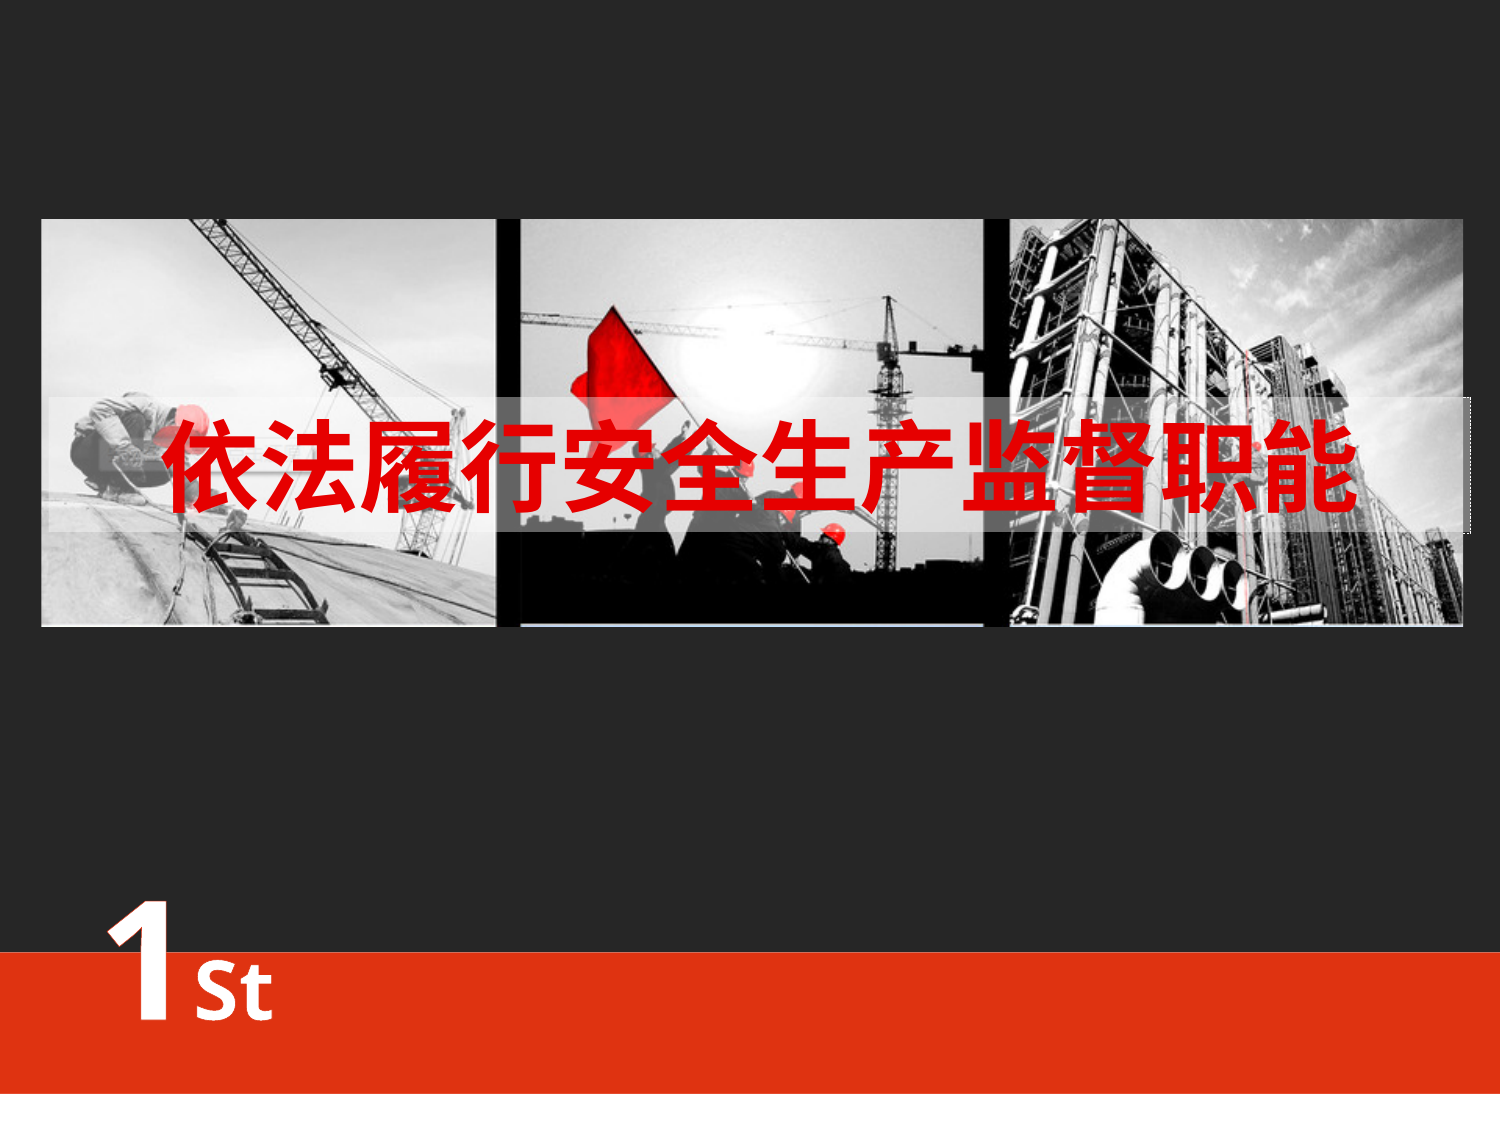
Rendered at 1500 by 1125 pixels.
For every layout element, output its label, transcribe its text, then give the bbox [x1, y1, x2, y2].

text_box [0, 0, 1500, 953]
text_box 1St [82, 845, 475, 1061]
picture [41, 219, 1464, 627]
